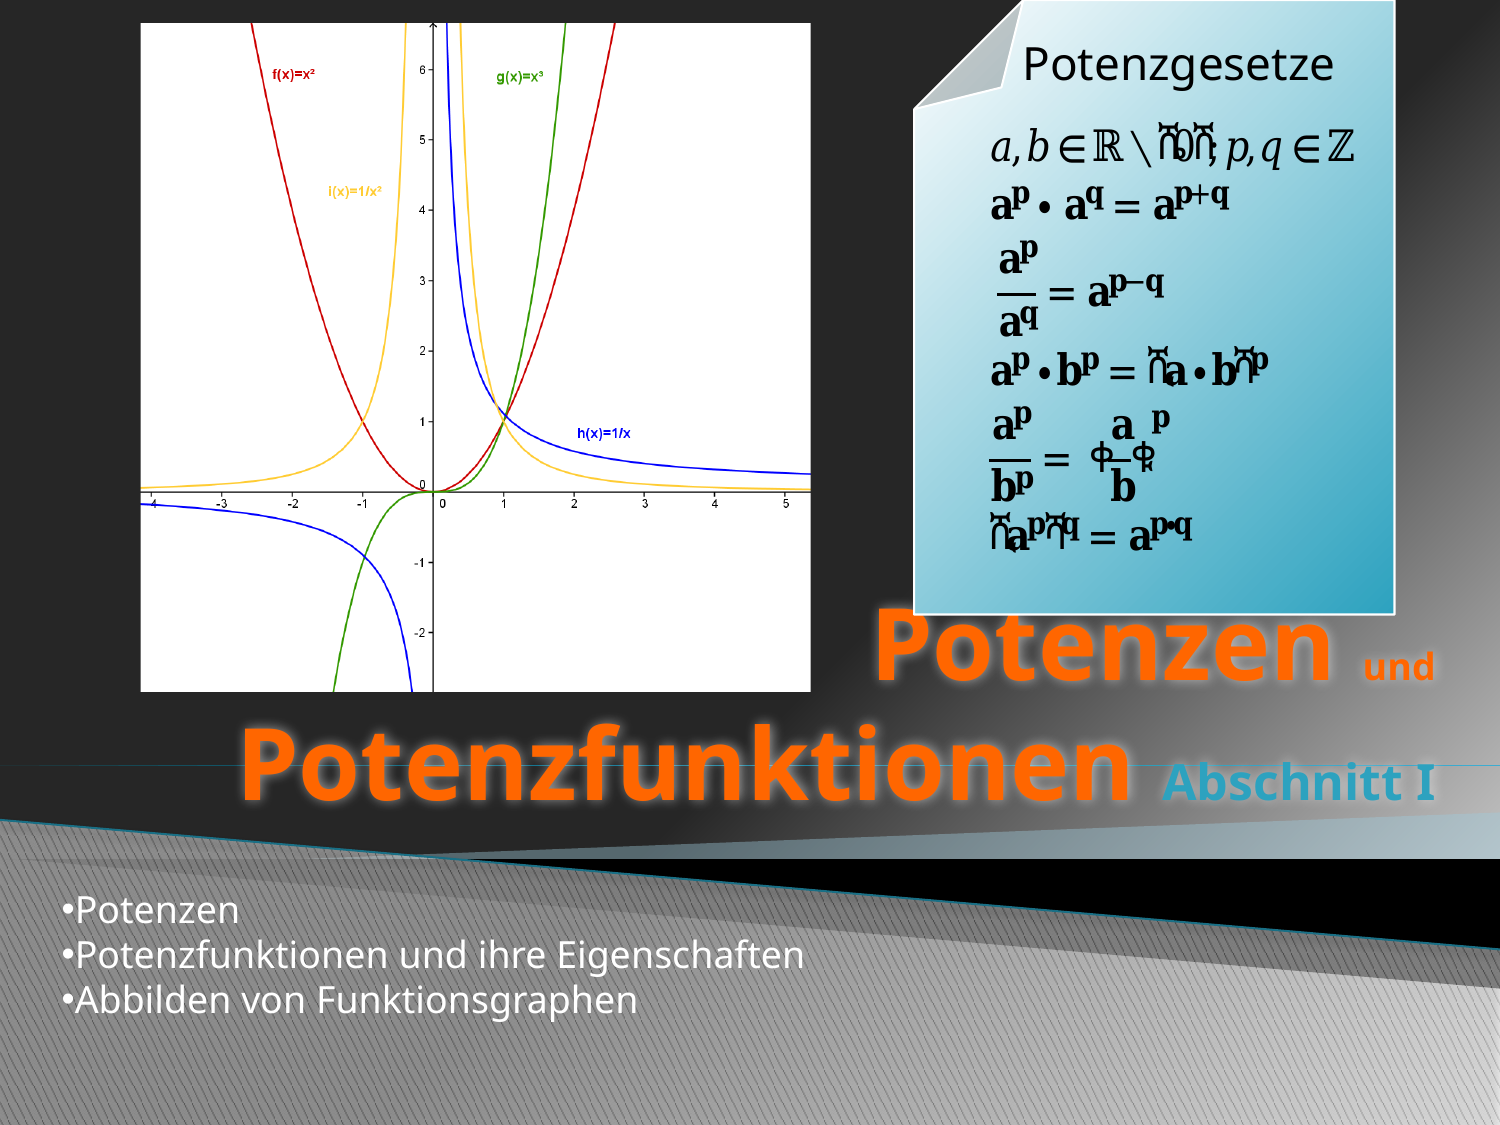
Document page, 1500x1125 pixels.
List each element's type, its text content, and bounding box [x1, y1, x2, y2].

picture [1043, 912, 1500, 989]
text_box Potenzen Potenzfunktionen und ihre Eigenschaften Abbilden von Funktionsgraphen [46, 878, 1043, 1029]
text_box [386, 0, 1500, 669]
picture [5, 859, 649, 878]
text_box Potenzen und Potenzfunktionen Abschnitt I [175, 682, 1451, 828]
picture [140, 23, 811, 692]
